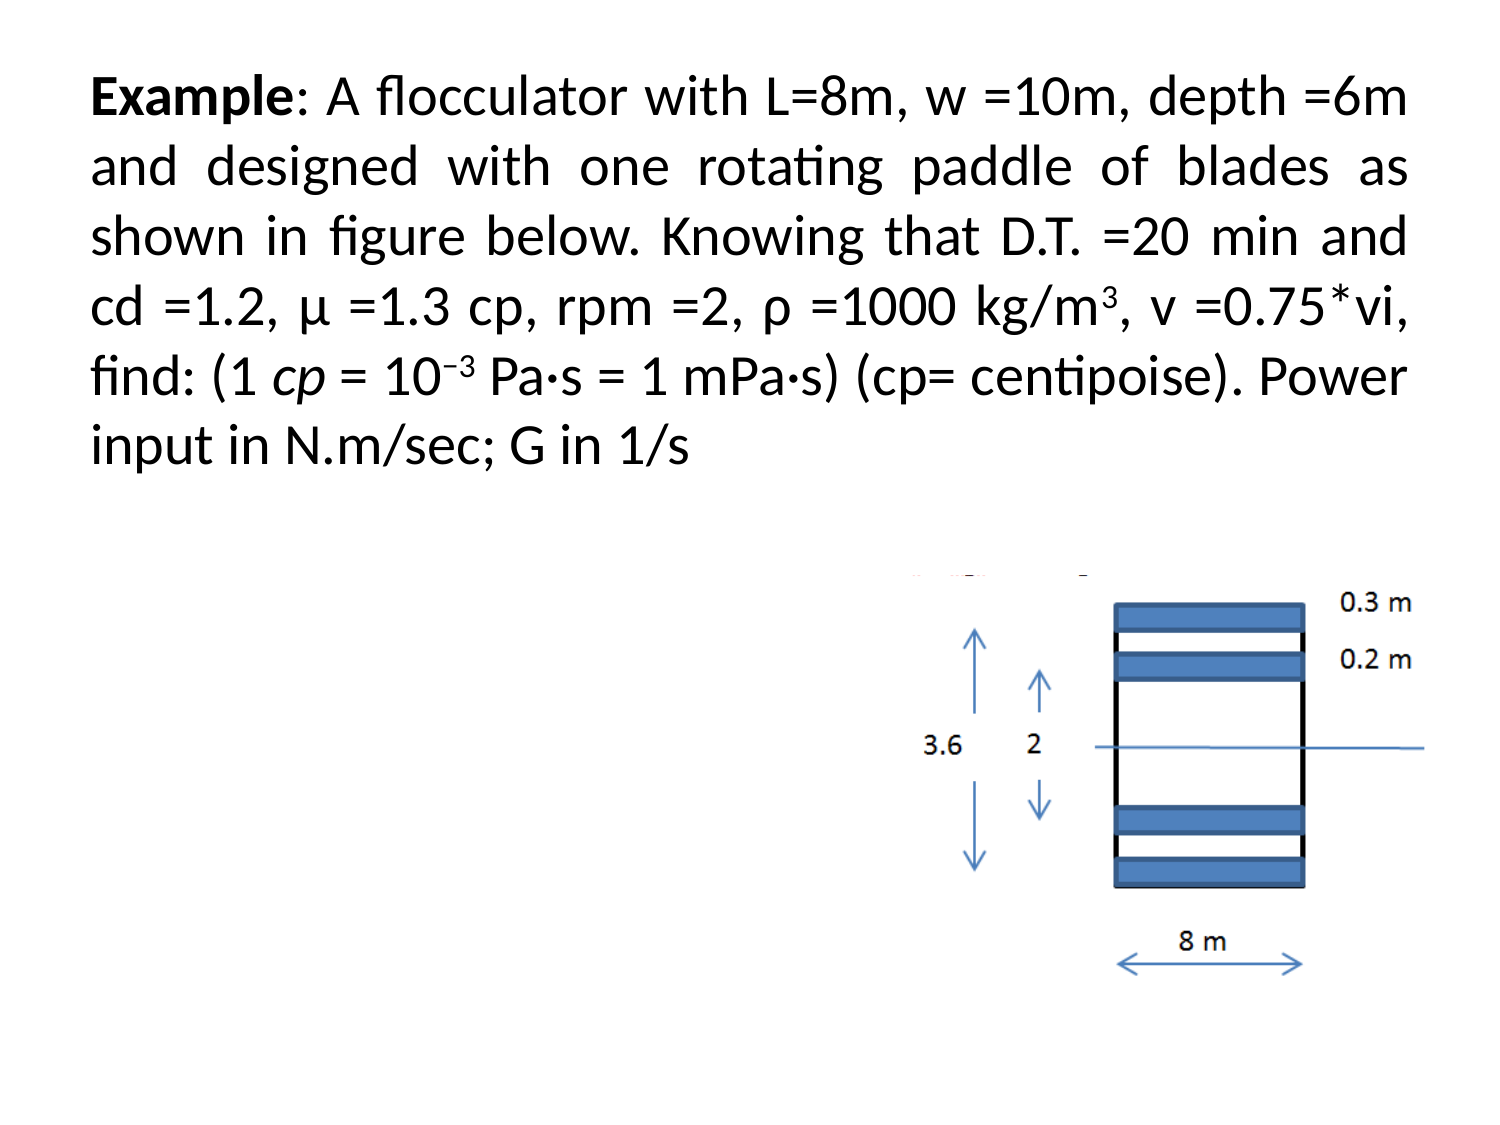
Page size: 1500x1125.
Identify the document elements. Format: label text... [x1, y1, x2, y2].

picture [912, 574, 1425, 986]
list Example: A flocculator with L=8m, w =10m, depth =6m and designed with one rotating paddle of blades as shown in figure below. Knowing that D.T. =20 min and cd =1.2, µ =1.3 cp, rpm =2, ρ =1000 kg/m3, v =0.75*vi, find: (1 cp = 10−3 Pa·s = 1 mPa·s) (cp= centipoise). Power input in N.m/sec; G in 1/s [75, 50, 1425, 793]
